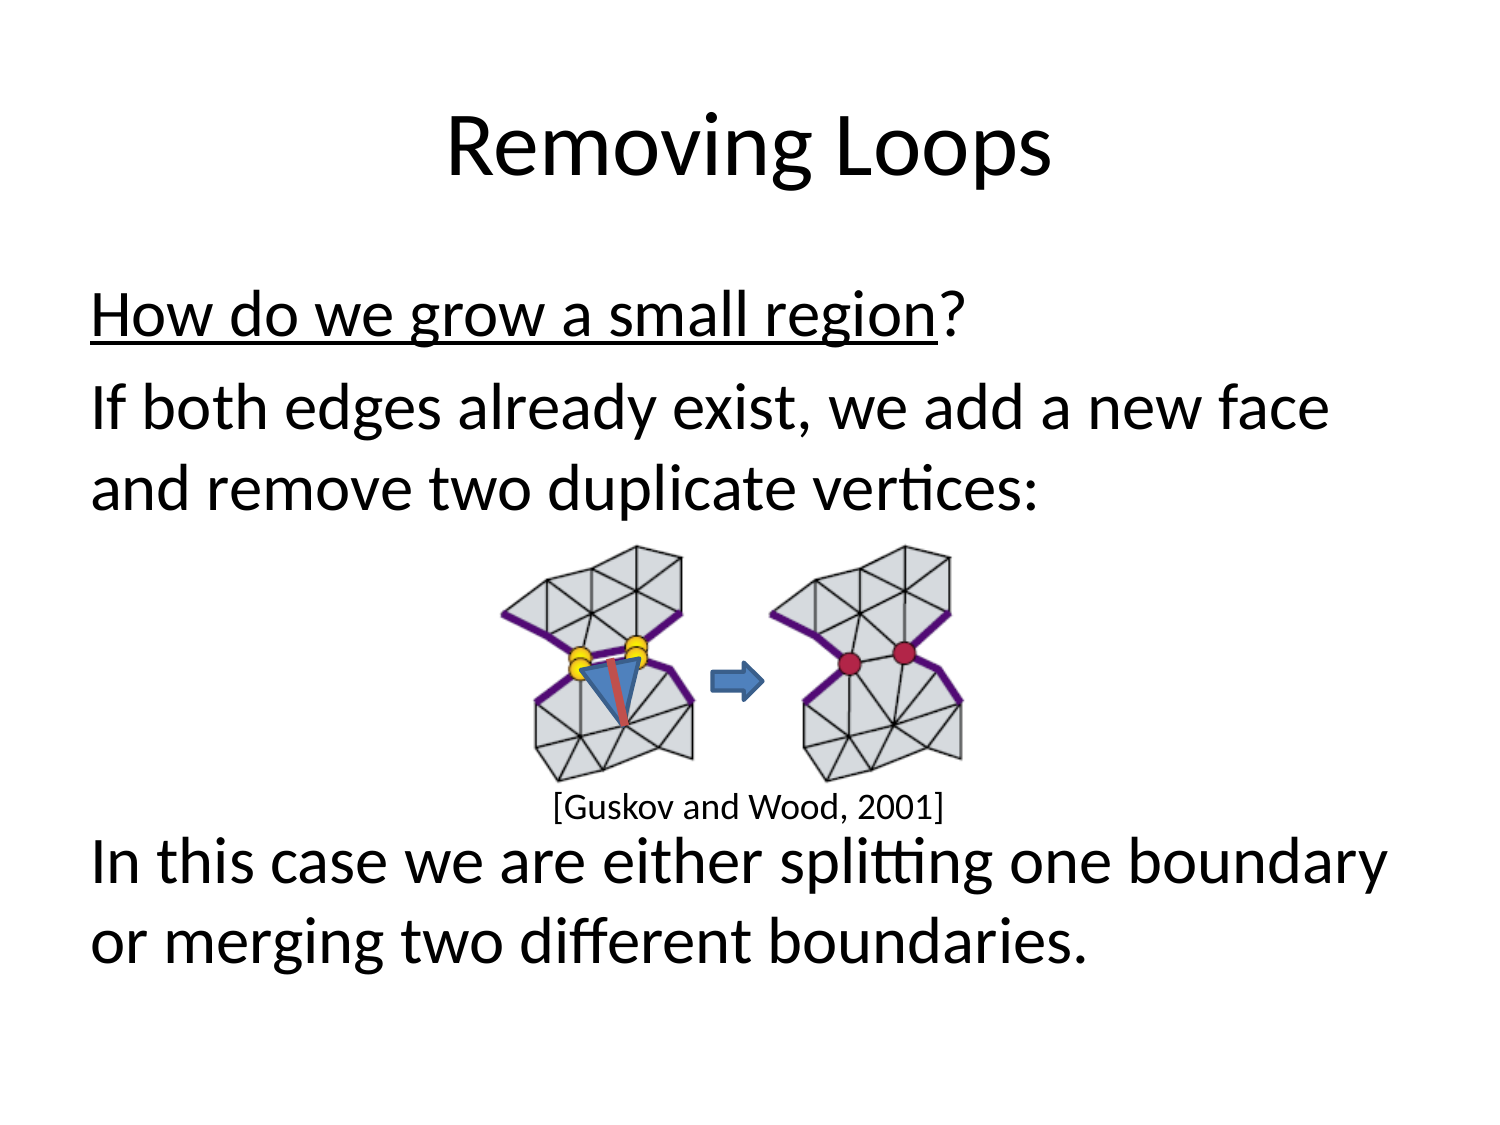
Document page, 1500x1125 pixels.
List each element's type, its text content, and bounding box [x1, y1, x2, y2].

text_box [Guskov and Wood, 2001] [537, 797, 961, 835]
list How do we grow a small region? If both edges already exist, we add a new face and remove two duplicate vertices: In this case we are either splitting one boundary or merging two different boundaries. [75, 262, 1425, 1125]
picture [487, 538, 969, 788]
title Removing Loops [75, 45, 1425, 233]
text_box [580, 669, 626, 727]
